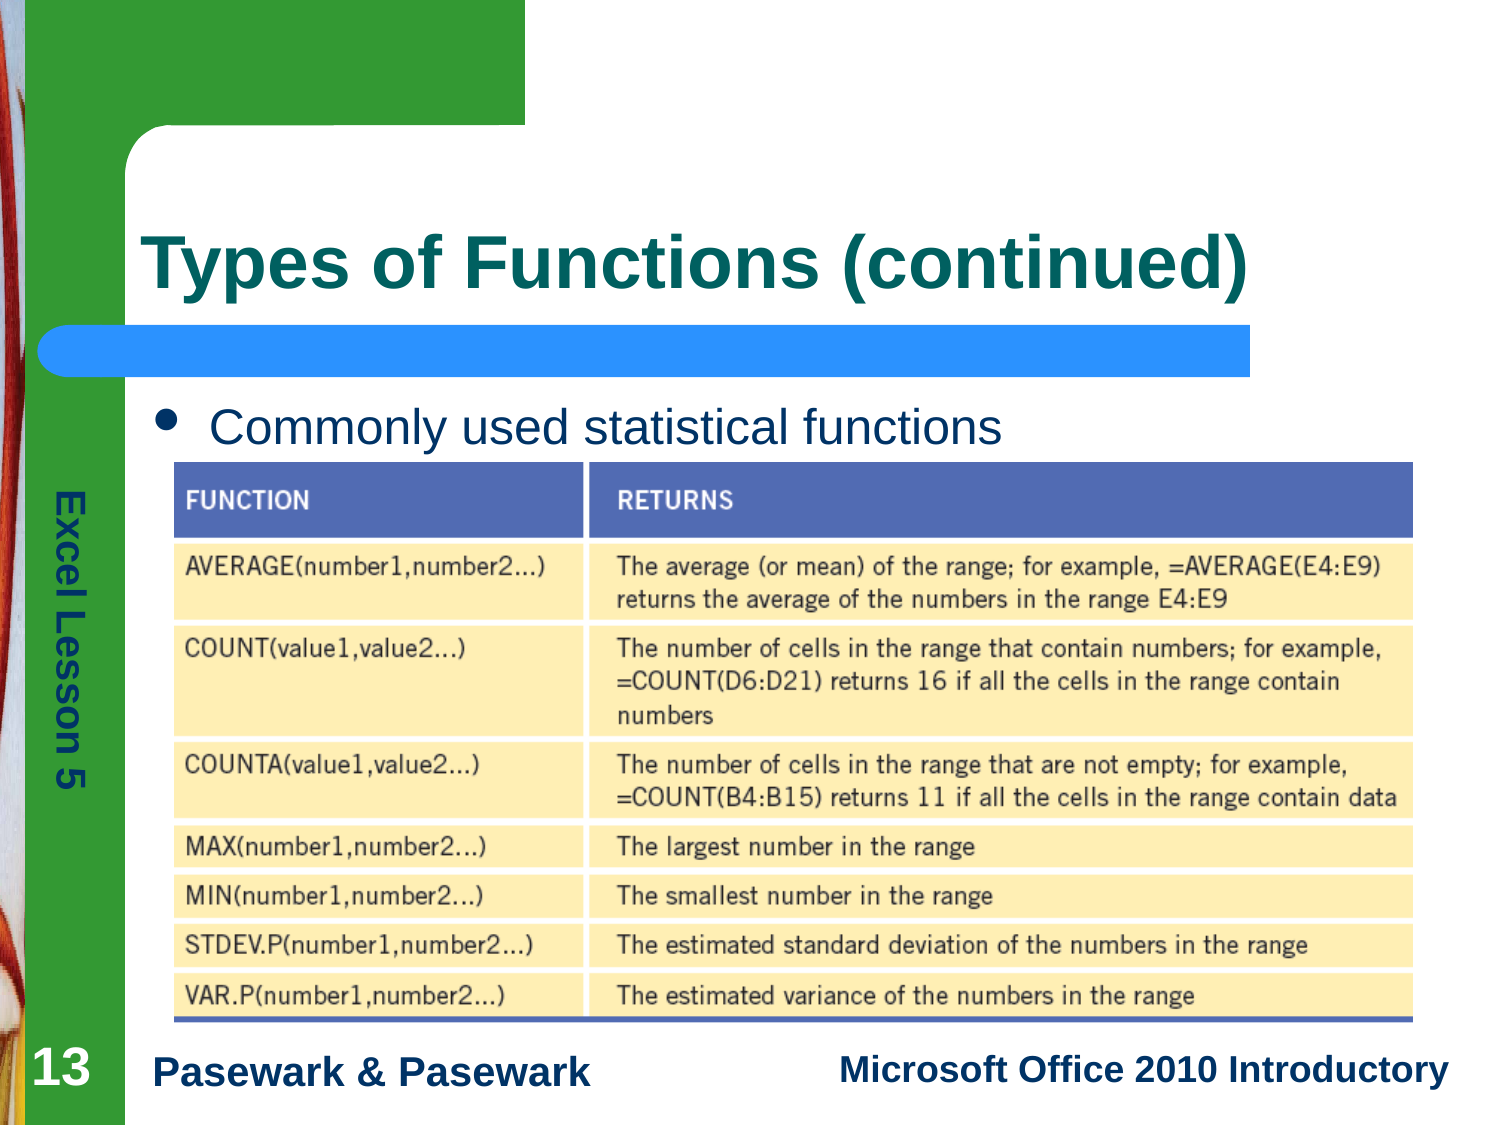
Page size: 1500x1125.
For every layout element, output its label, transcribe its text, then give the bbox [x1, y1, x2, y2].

slide_number 13 [13, 1023, 111, 1105]
title Types of Functions (continued) [124, 124, 1426, 313]
picture [174, 462, 1413, 1024]
list Commonly used statistical functions [137, 387, 1400, 999]
picture [0, 0, 25, 1125]
